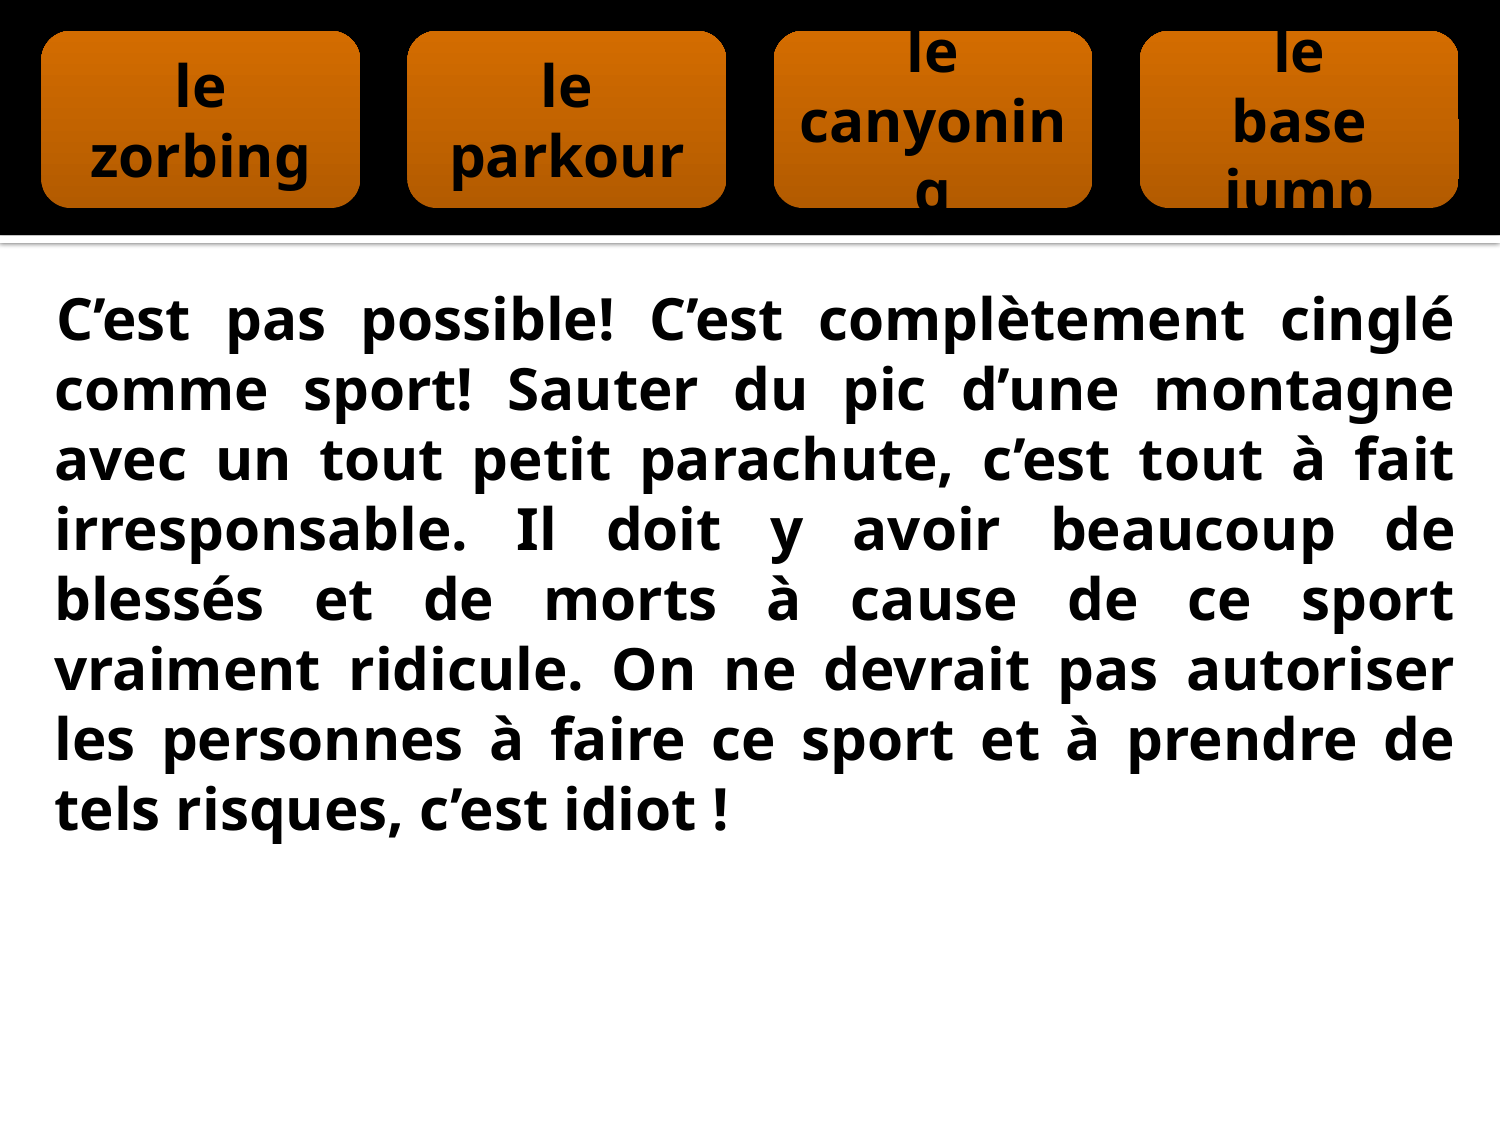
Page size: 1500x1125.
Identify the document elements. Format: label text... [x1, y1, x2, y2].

text_box le canyoning [773, 30, 1093, 209]
text_box le base jump [1139, 30, 1459, 209]
text_box le parkour [407, 30, 727, 209]
list C’est pas possible! C’est complètement cinglé comme sport! Sauter du pic d’une montagne avec un tout petit parachute, c’est tout à fait irresponsable. Il doit y avoir beaucoup de blessés et de morts à cause de ce sport vraiment ridicule. On ne devrait pas autoriser les personnes à faire ce sport et à prendre de tels risques, c’est idiot ! [29, 266, 1471, 1095]
text_box le zorbing [41, 30, 361, 209]
